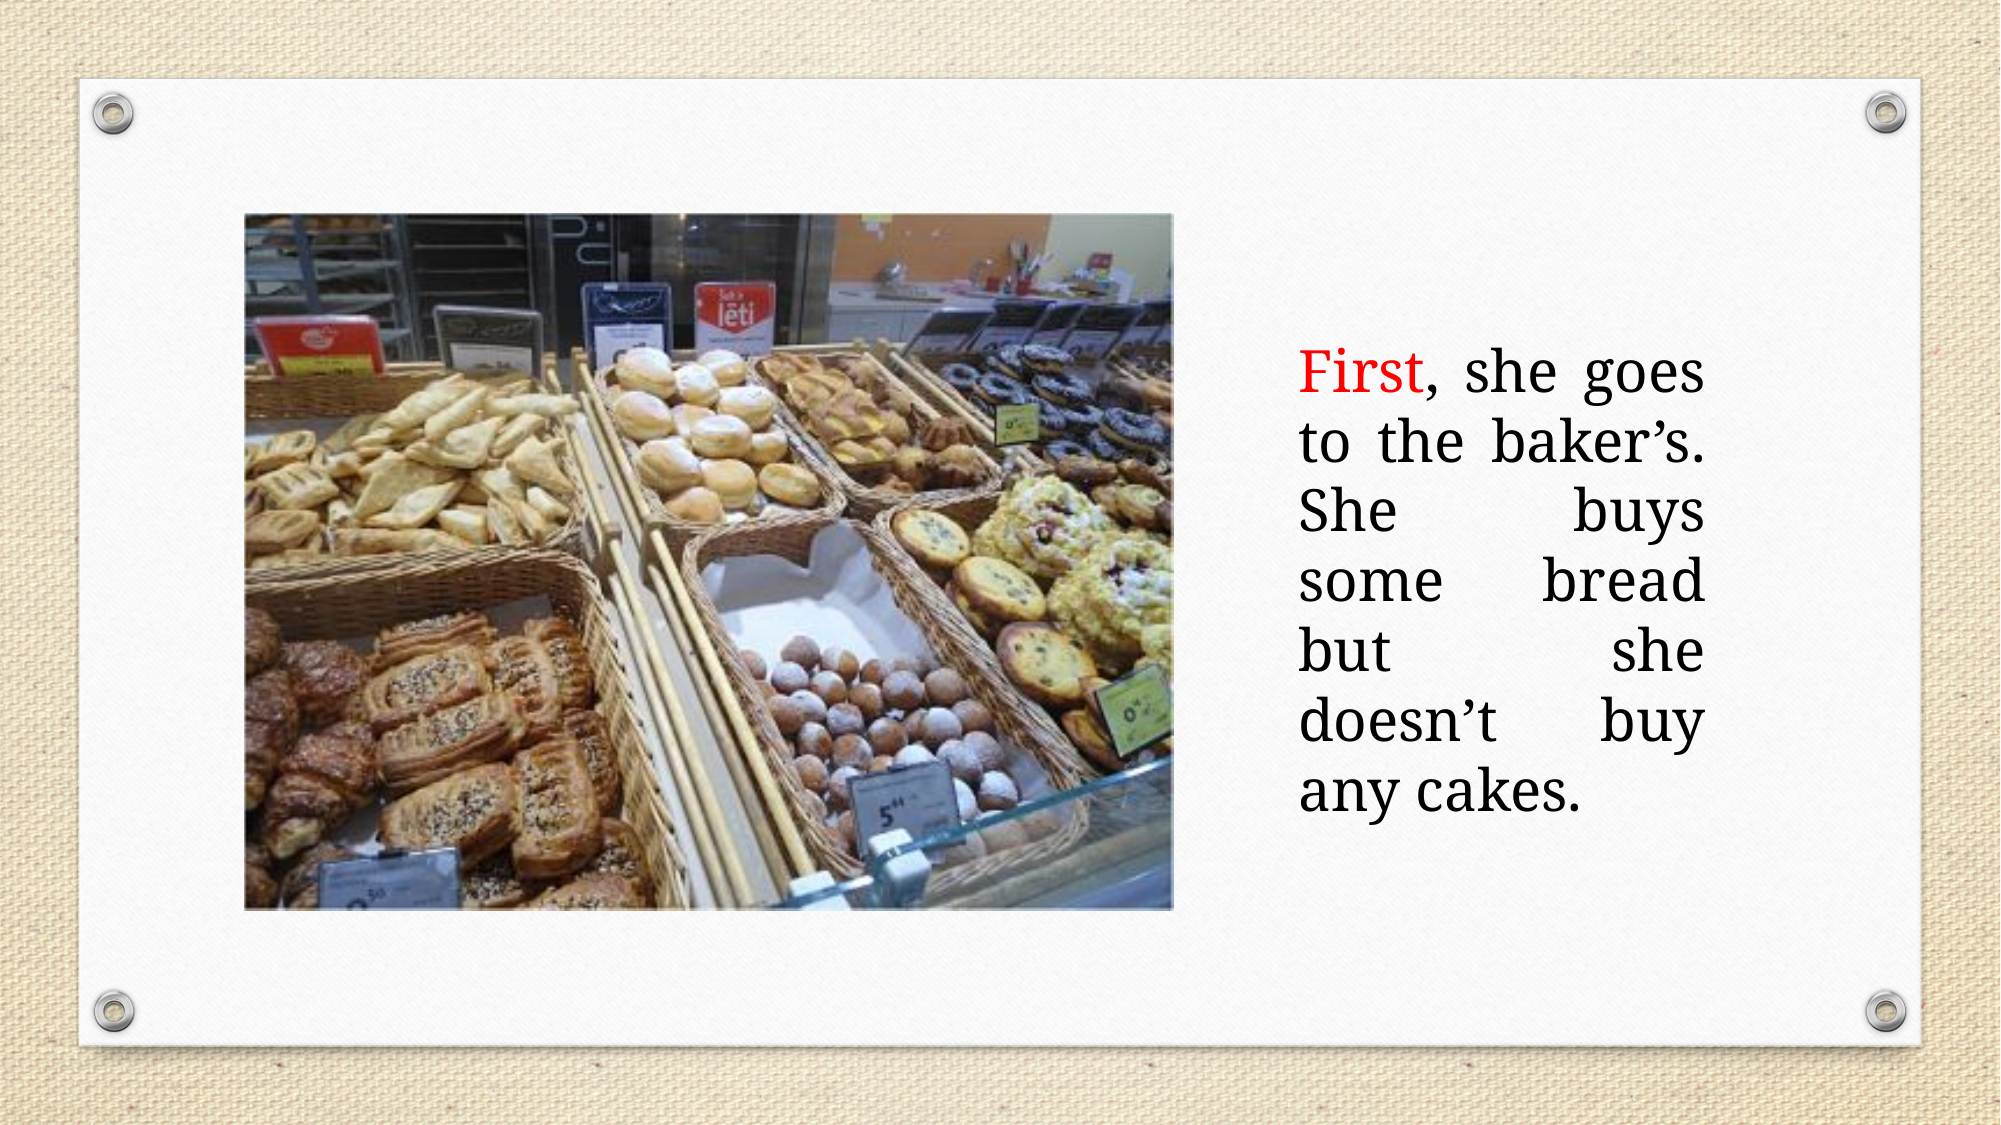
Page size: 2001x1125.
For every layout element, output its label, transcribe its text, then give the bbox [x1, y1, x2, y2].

text_box First, she goes to the baker’s. She buys some bread but she doesn’t buy any cakes. [1283, 326, 1721, 831]
picture [0, 0, 2001, 1125]
